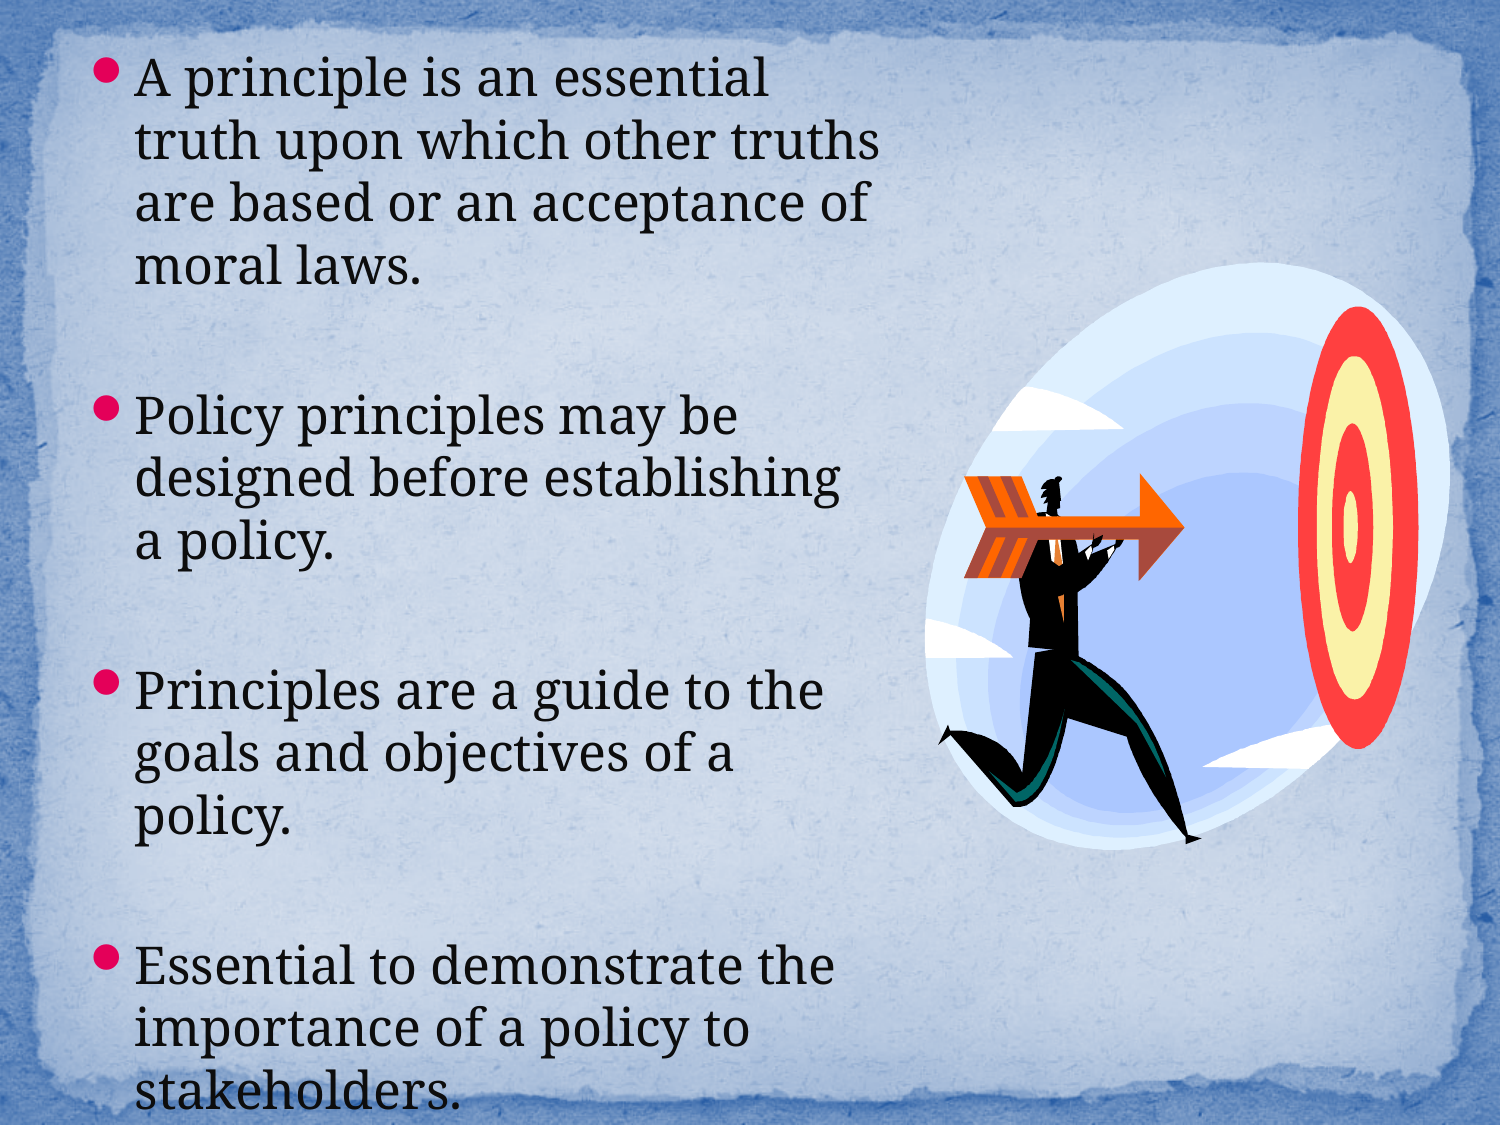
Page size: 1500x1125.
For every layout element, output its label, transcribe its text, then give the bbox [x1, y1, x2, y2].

picture [924, 262, 1451, 851]
list A principle is an essential truth upon which other truths are based or an acceptance of moral laws. Policy principles may be designed before establishing a policy. Principles are a guide to the goals and objectives of a policy. Essential to demonstrate the importance of a policy to stakeholders. [75, 37, 900, 788]
